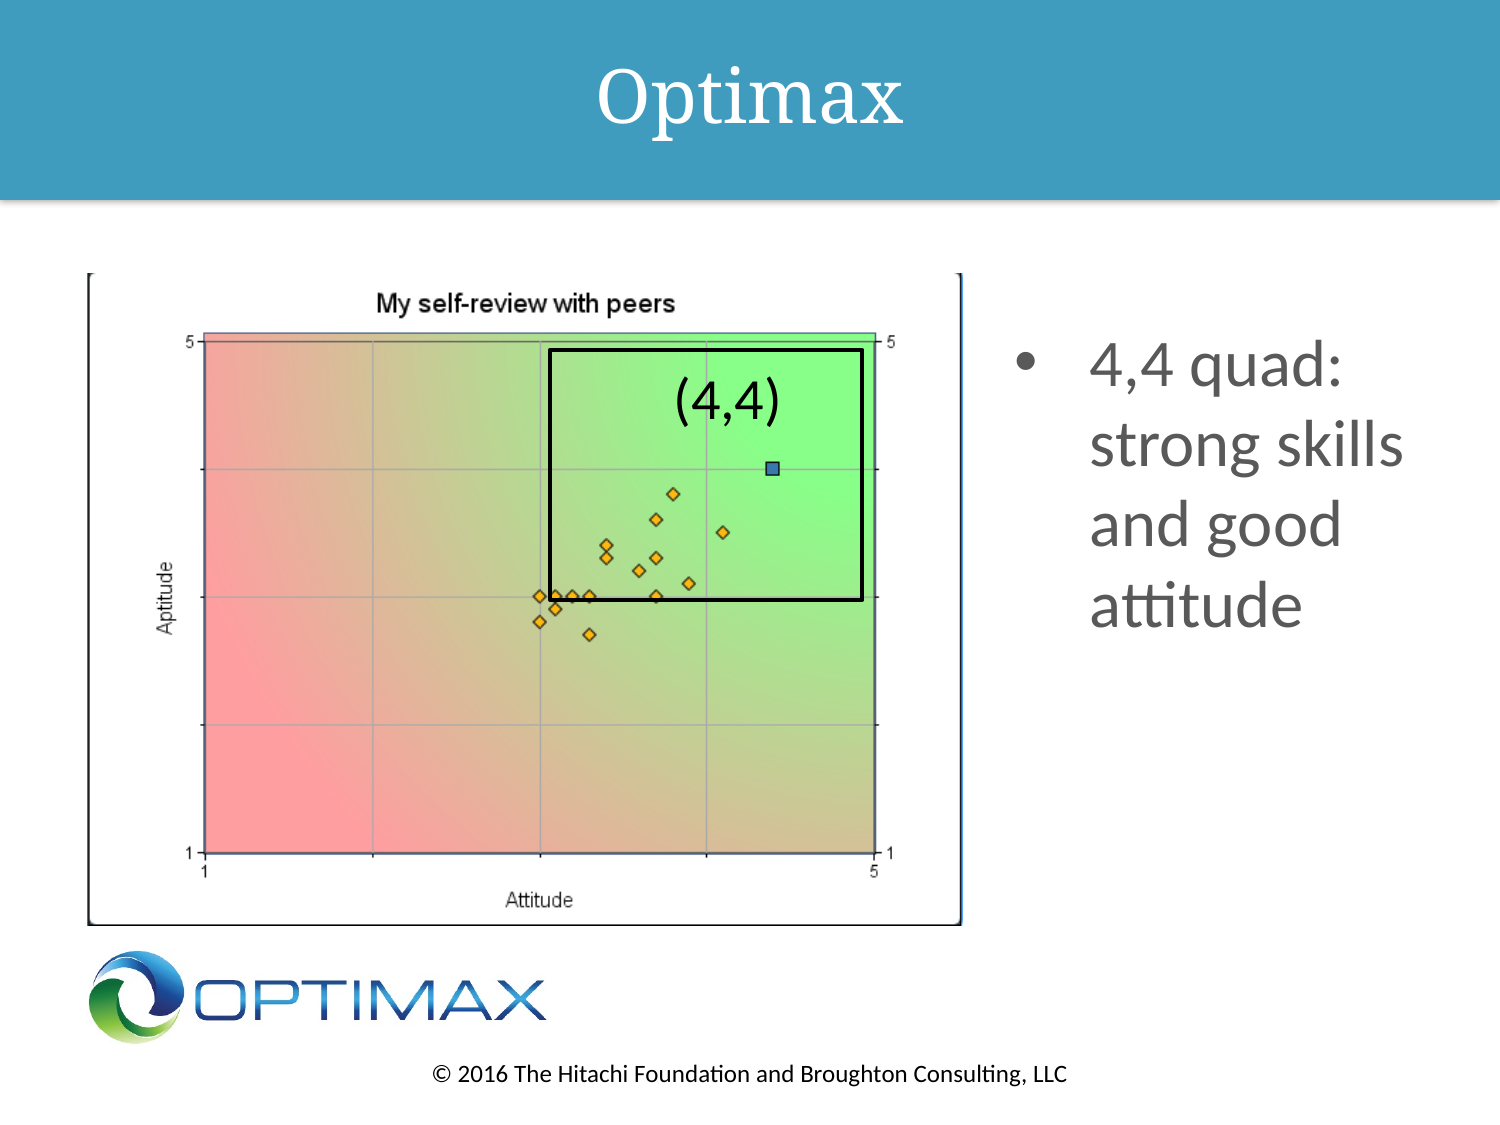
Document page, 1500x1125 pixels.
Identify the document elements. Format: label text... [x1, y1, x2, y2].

list 4,4 quad: strong skills and good attitude [999, 312, 1438, 675]
picture [87, 273, 963, 927]
picture [87, 949, 548, 1046]
title Optimax [112, 24, 1388, 163]
